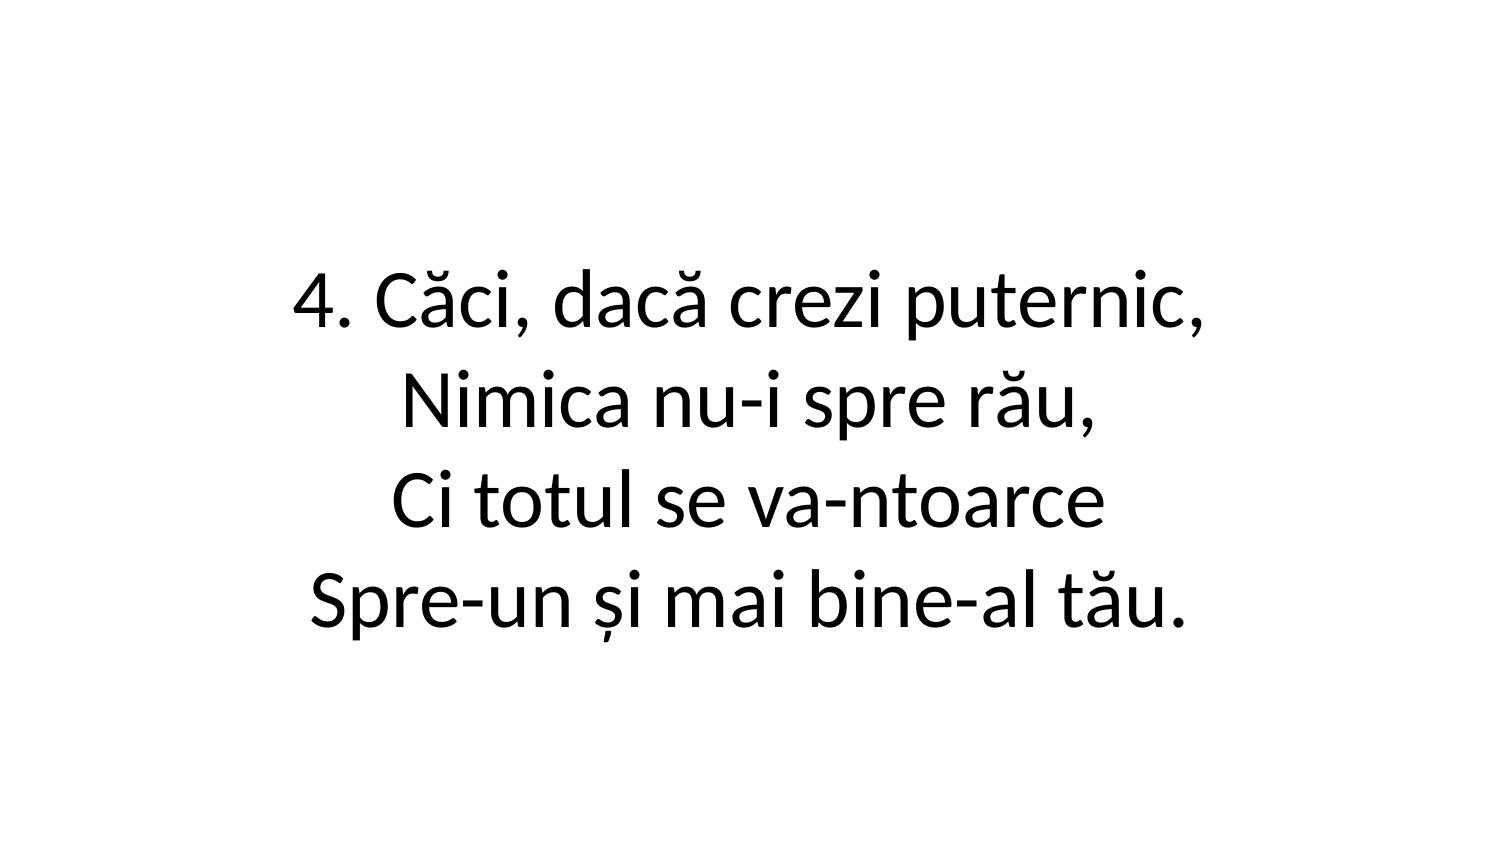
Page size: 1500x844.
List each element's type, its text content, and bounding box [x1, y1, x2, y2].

text_box 4. Căci, dacă crezi puternic, Nimica nu-i spre rău, Ci totul se va-ntoarce Spre-un și mai bine-al tău. [277, 192, 1223, 652]
